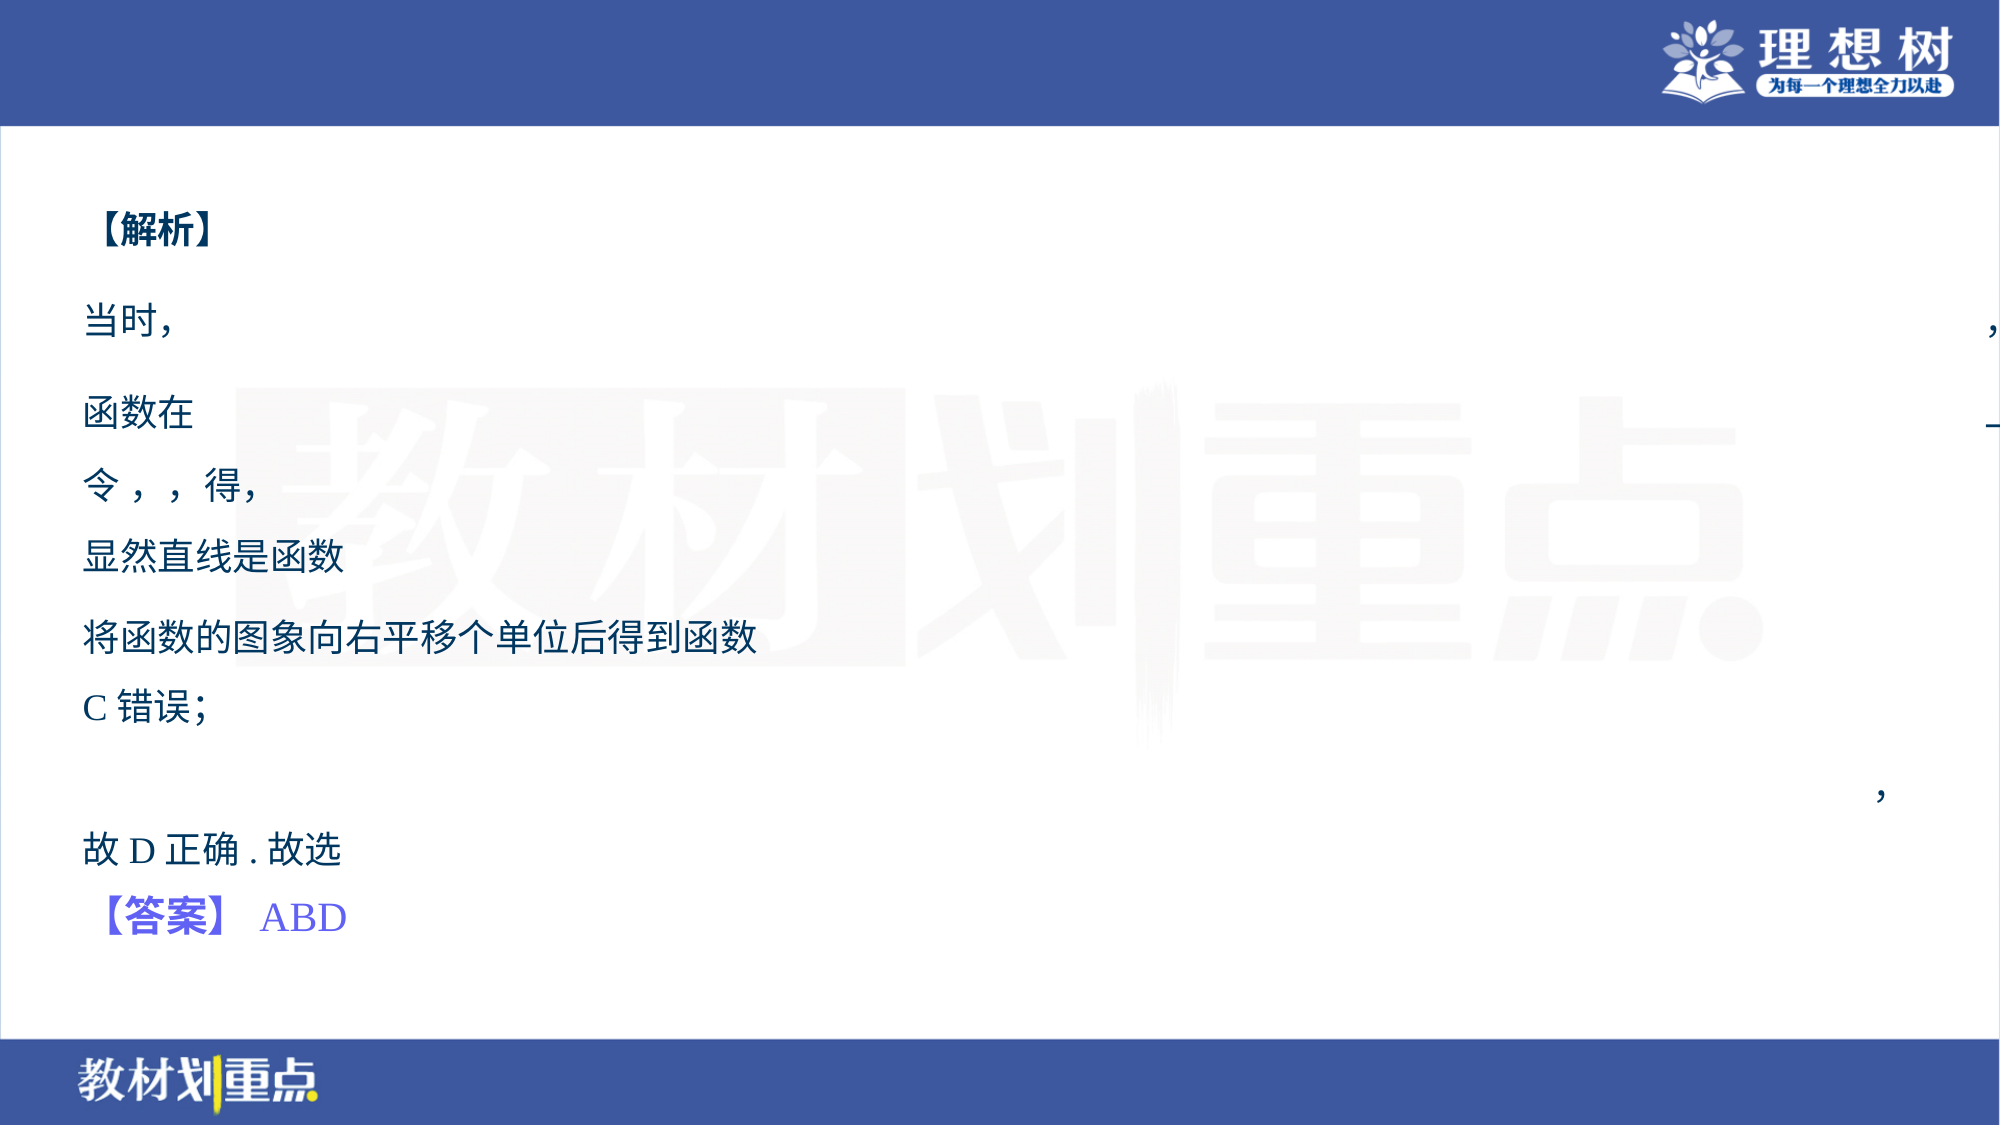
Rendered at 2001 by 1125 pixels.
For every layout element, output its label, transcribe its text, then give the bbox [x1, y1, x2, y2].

text_box 【答案】ABD [82, 865, 1817, 933]
picture [0, 0, 2000, 1125]
